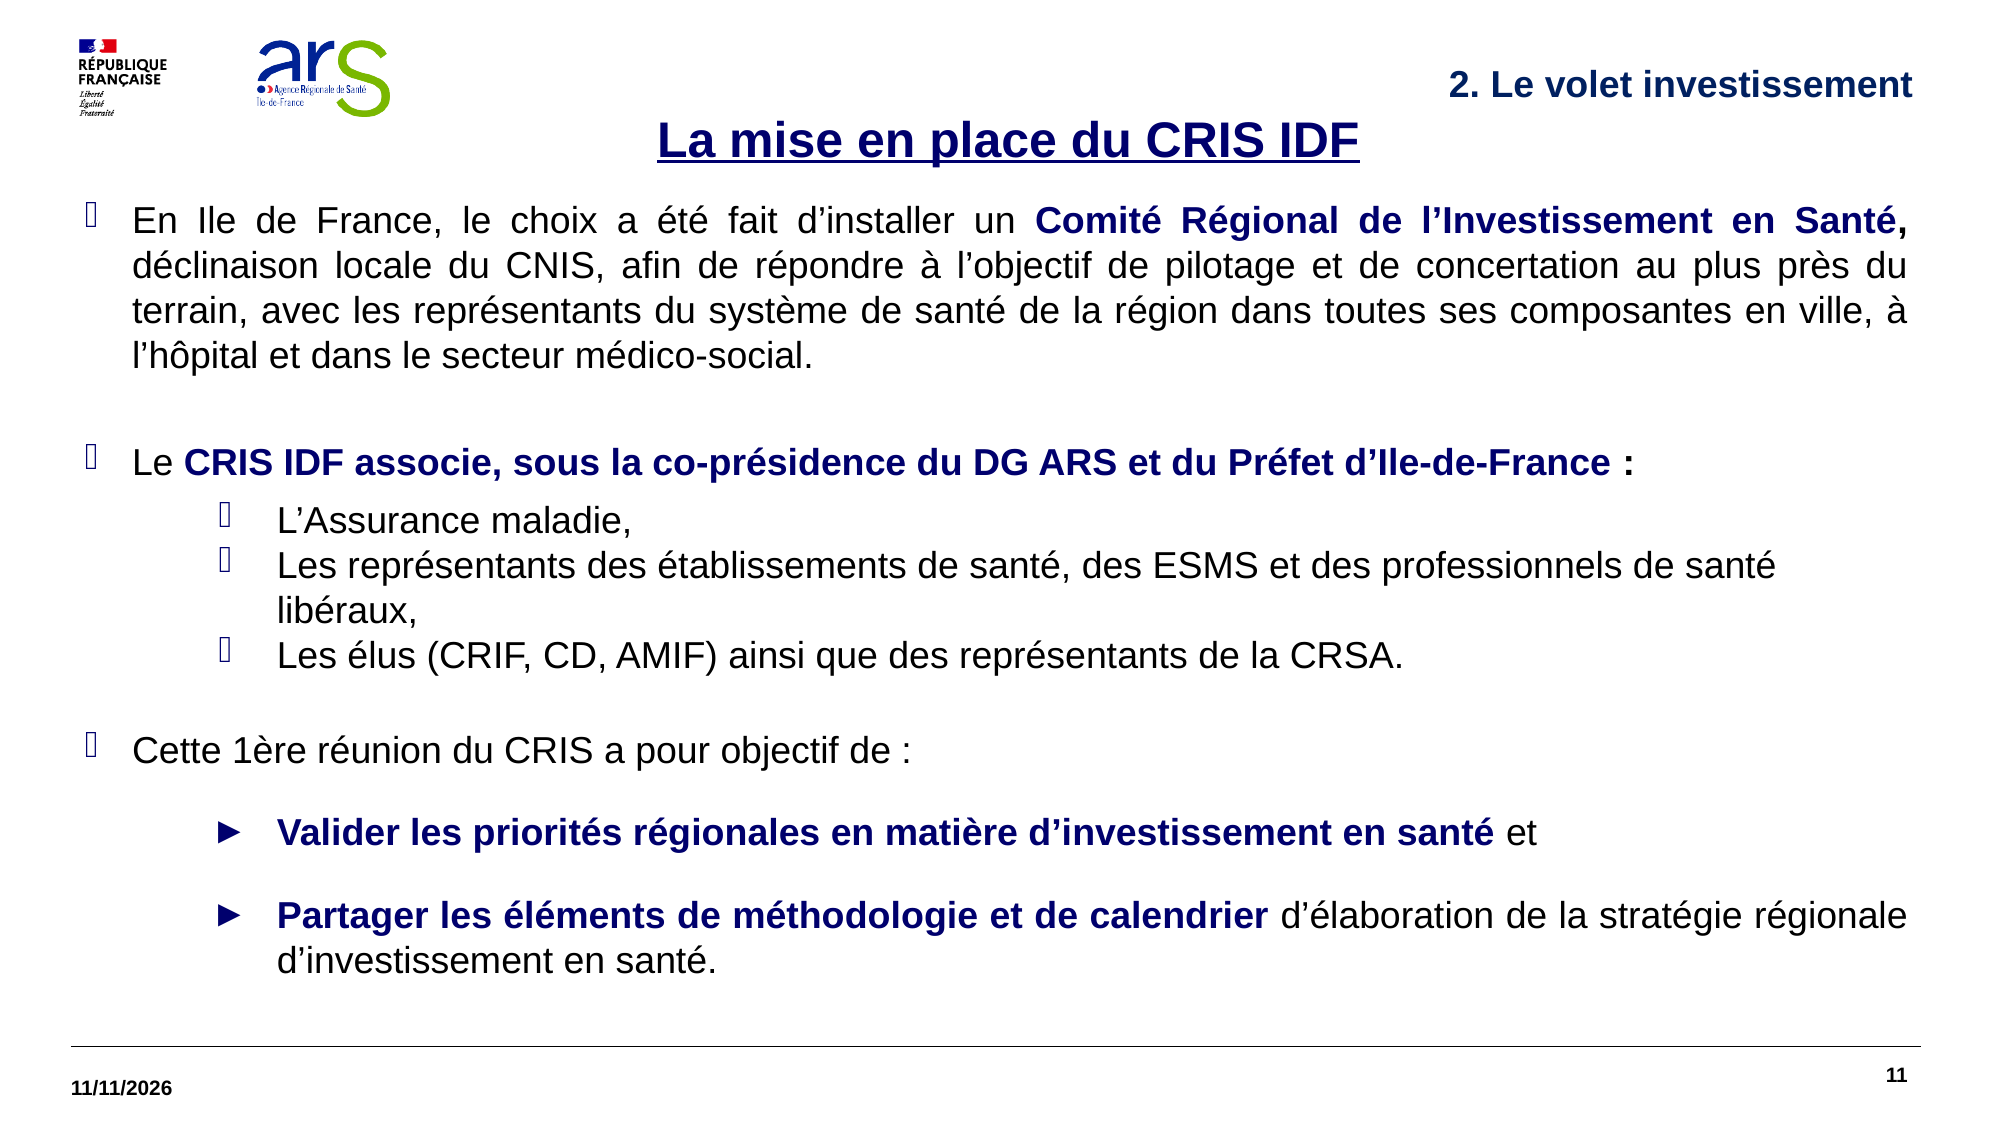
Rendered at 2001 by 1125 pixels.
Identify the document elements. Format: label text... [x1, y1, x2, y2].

slide_number 11 [1612, 1074, 1908, 1114]
list En Ile de France, le choix a été fait d’installer un Comité Régional de l’Investissement en Santé, déclinaison locale du CNIS, afin de répondre à l’objectif de pilotage et de concertation au plus près du terrain, avec les représentants du système de santé de la région dans toutes ses composantes en ville, à l’hôpital et dans le secteur médico-social. Le CRIS IDF associe, sous la co-présidence du DG ARS et du Préfet d’Ile-de-France : L’Assurance maladie, Les représentants des établissements de santé, des ESMS et des professionnels de santé libéraux, Les élus (CRIF, CD, AMIF) ainsi que des représentants de la CRSA. Cette 1ère réunion du CRIS a pour objectif de : Valider les priorités régionales en matière d’investissement en santé et Partager les éléments de méthodologie et de calendrier d’élaboration de la stratégie régionale d’investissement en santé. [70, 195, 1908, 1074]
picture [256, 40, 390, 78]
footer 2. Le volet investissement [627, 42, 1914, 122]
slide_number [70, 1074, 336, 1125]
picture [63, 23, 182, 78]
title La mise en place du CRIS IDF [0, 78, 1375, 205]
